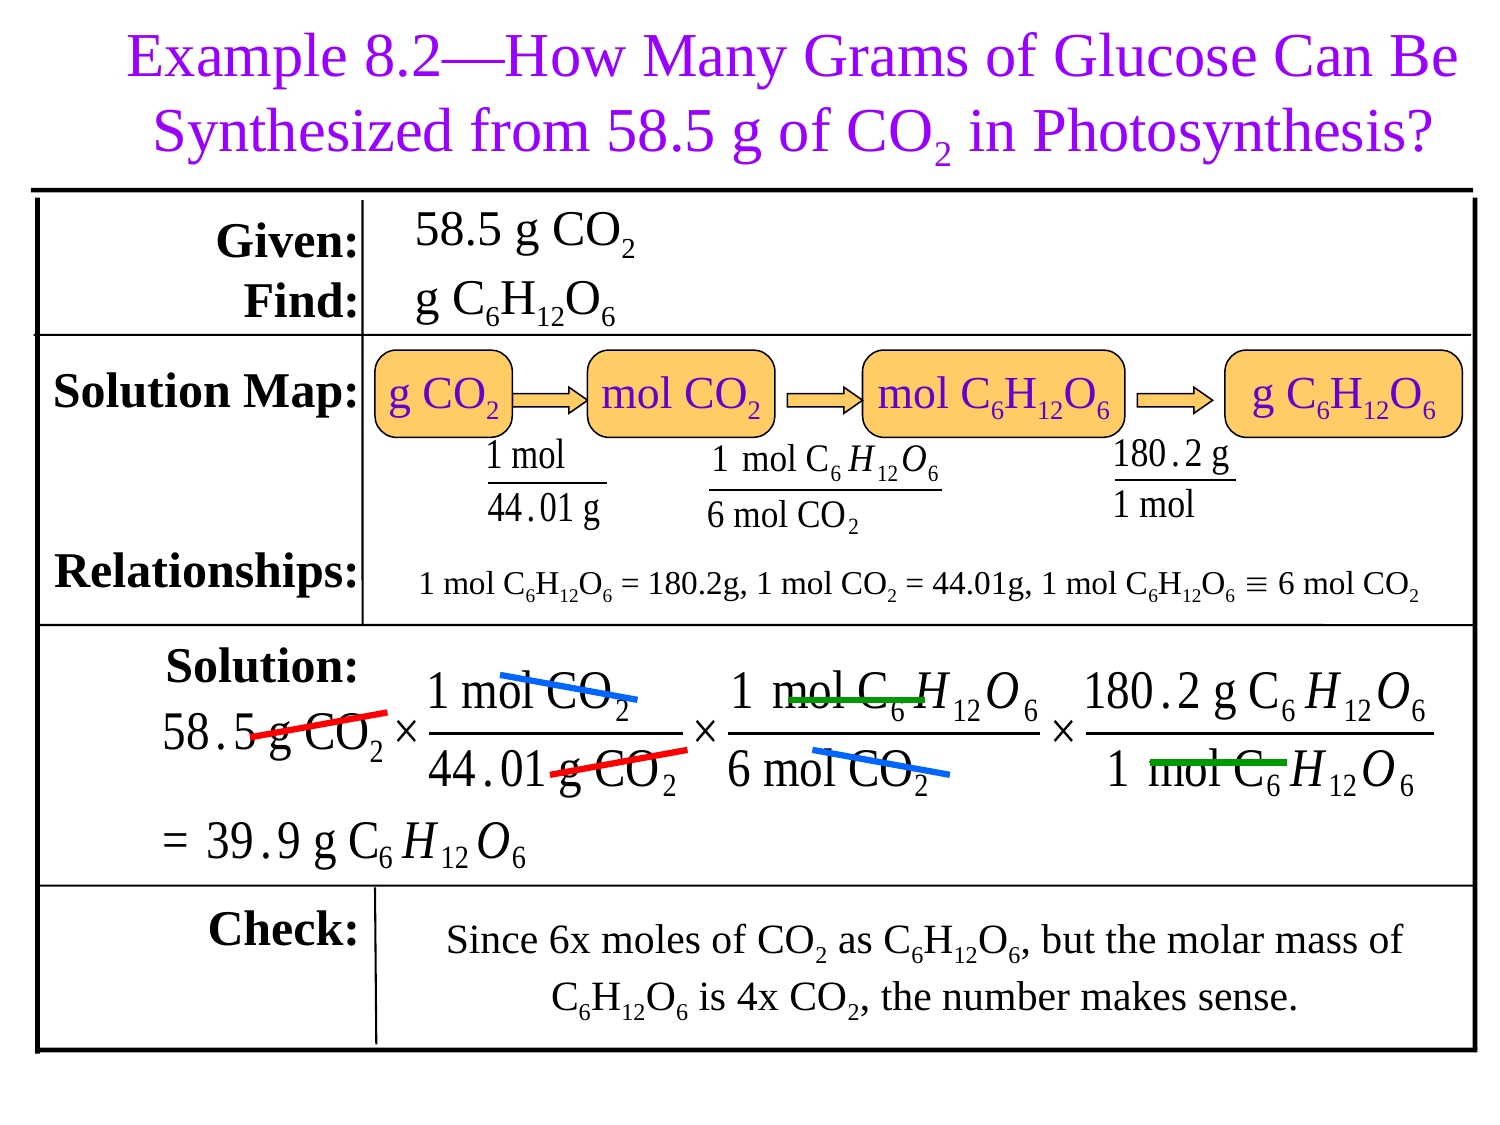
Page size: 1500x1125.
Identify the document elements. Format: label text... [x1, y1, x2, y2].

text_box 1 mol C6H12O6 = 180.2g, 1 mol CO2 = 44.01g, 1 mol C6H12O6  6 mol CO2 [375, 349, 1475, 625]
text_box Solution Map: Relationships: [363, 350, 375, 624]
text_box Solution: [38, 625, 375, 885]
text_box Check: [38, 887, 375, 1023]
text_box Since 6x moles of CO2 as C6H12O6, but the molar mass of C6H12O6 is 4x CO2, the number makes sense. [375, 899, 1475, 1038]
text_box Example 8.2—How Many Grams of Glucose Can Be Synthesized from 58.5 g of CO2 in Photosynthesis? [0, 0, 1500, 188]
text_box Solution Map: Relationships: [38, 350, 362, 624]
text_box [374, 349, 1463, 438]
text_box [774, 626, 1475, 885]
text_box Given: Find: [37, 199, 375, 350]
text_box 58.5 g CO2 g C6H12O6 [399, 188, 1475, 339]
